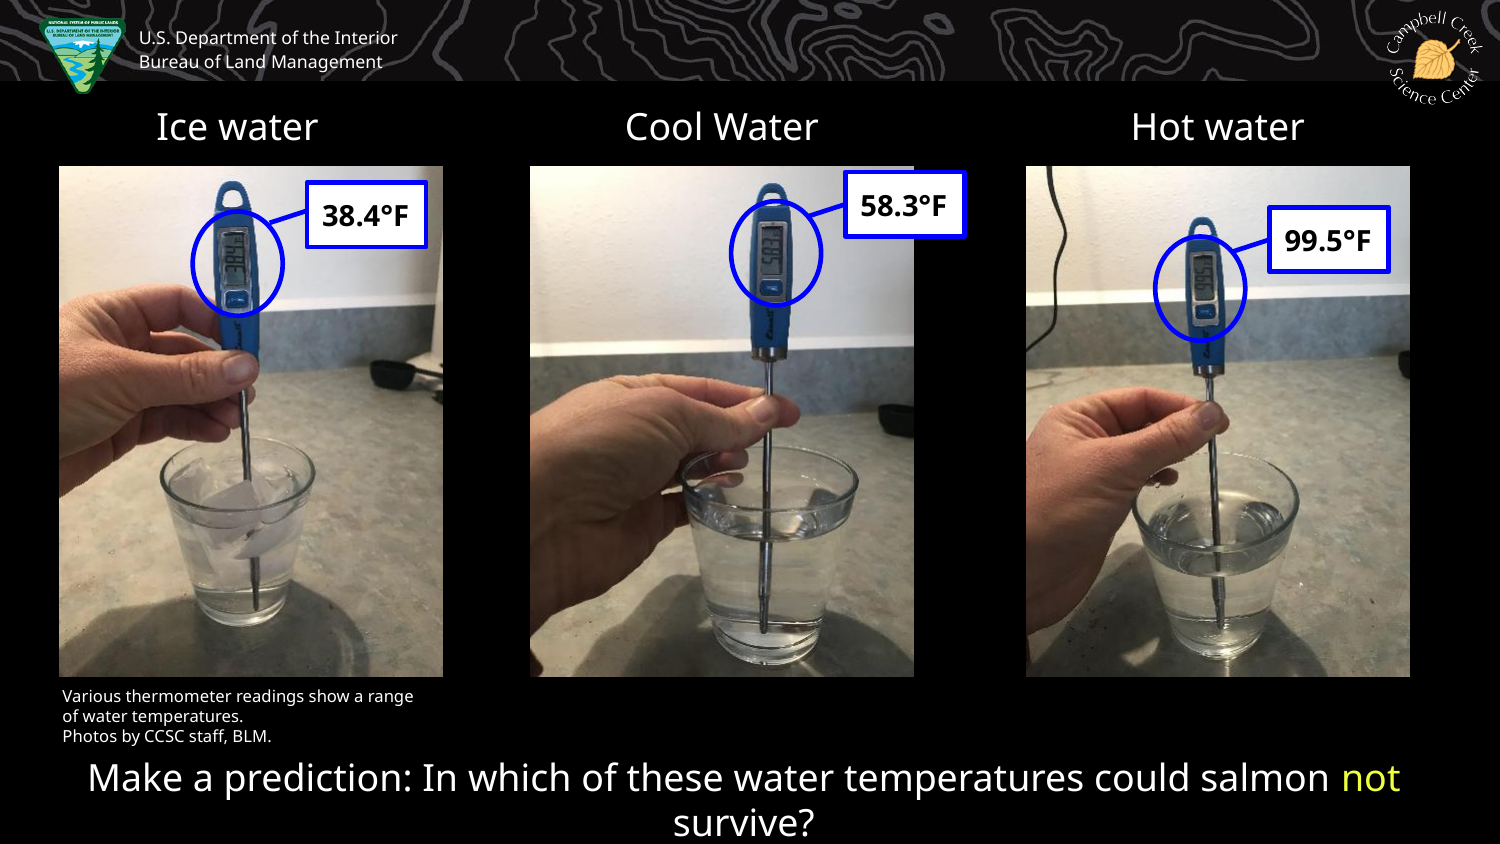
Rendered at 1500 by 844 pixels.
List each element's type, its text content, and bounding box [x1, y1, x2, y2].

text_box 58.3°F [918, 171, 965, 237]
picture [530, 166, 914, 678]
picture [1026, 166, 1410, 678]
text_box Hot water [1108, 113, 1328, 153]
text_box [269, 210, 308, 224]
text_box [0, 0, 1500, 105]
text_box Various thermometer readings show a range of water temperatures. Photos by CCSC staff, BLM. [47, 671, 431, 739]
picture [59, 166, 443, 678]
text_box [807, 203, 846, 217]
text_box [1231, 239, 1270, 252]
text_box Cool Water [567, 113, 877, 153]
text_box Ice water [128, 113, 348, 153]
title Make a prediction: In which of these water temperatures could salmon not survive? [20, 739, 1468, 834]
